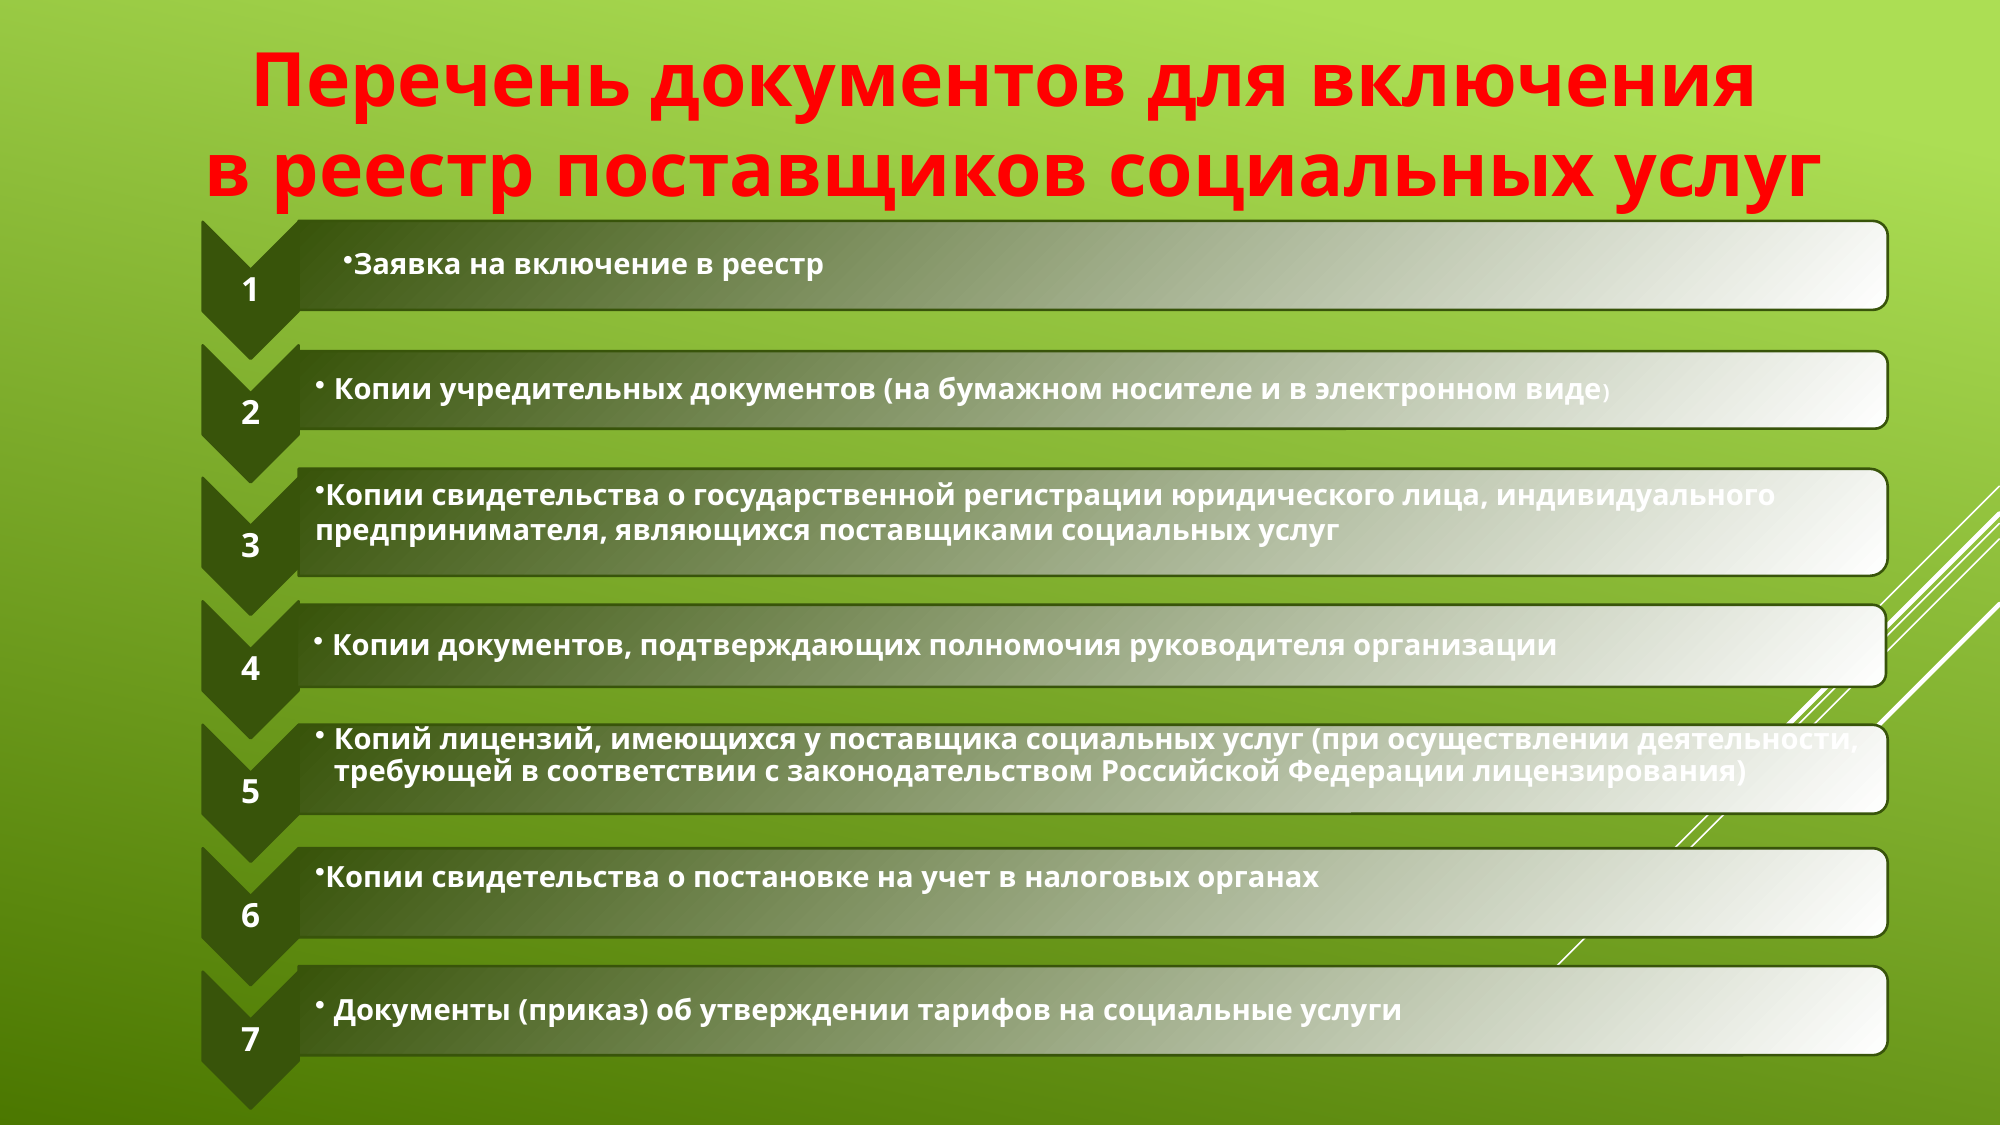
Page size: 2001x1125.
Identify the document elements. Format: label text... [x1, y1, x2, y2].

text_box Перечень документов для включения в реестр поставщиков социальных услуг [190, 23, 1839, 219]
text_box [202, 220, 1888, 1110]
